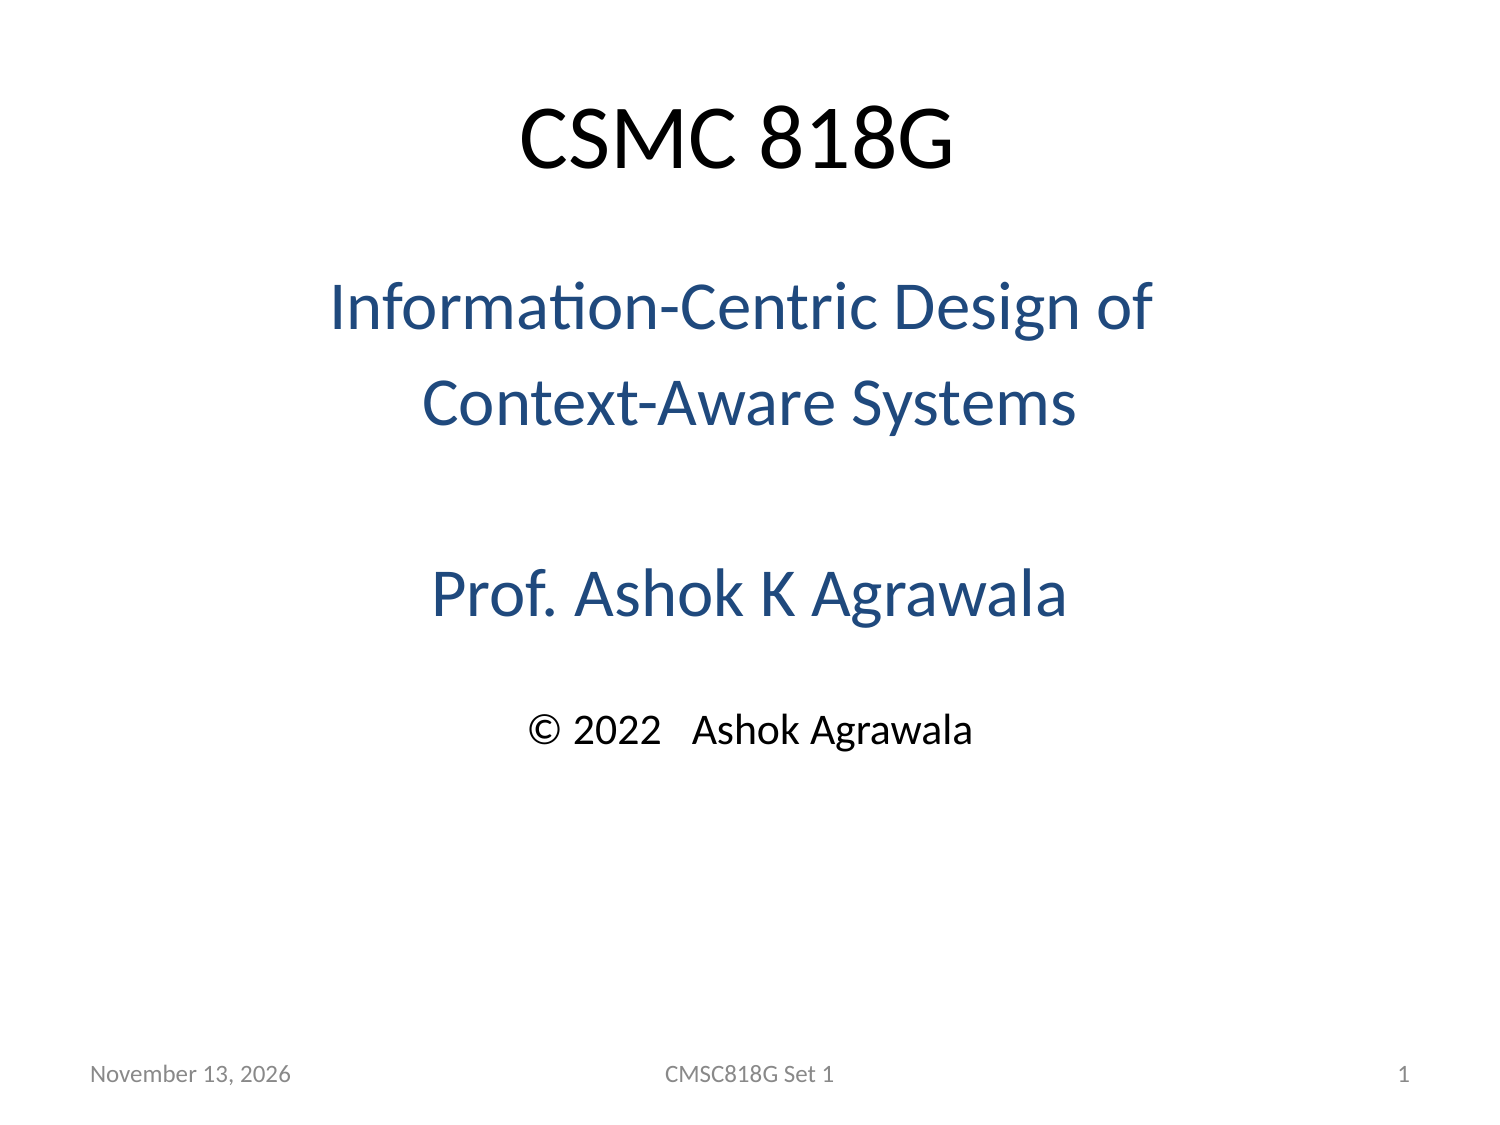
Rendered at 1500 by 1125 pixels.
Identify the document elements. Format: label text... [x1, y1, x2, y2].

footer CMSC818G Set 1 [512, 1042, 988, 1103]
slide_number 1 [1074, 1042, 1425, 1103]
title CSMC 818G [507, 80, 969, 262]
list Information-Centric Design of Context-Aware Systems Prof. Ashok K Agrawala © 2022 Ashok Agrawala [75, 262, 1425, 910]
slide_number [75, 1042, 425, 1103]
